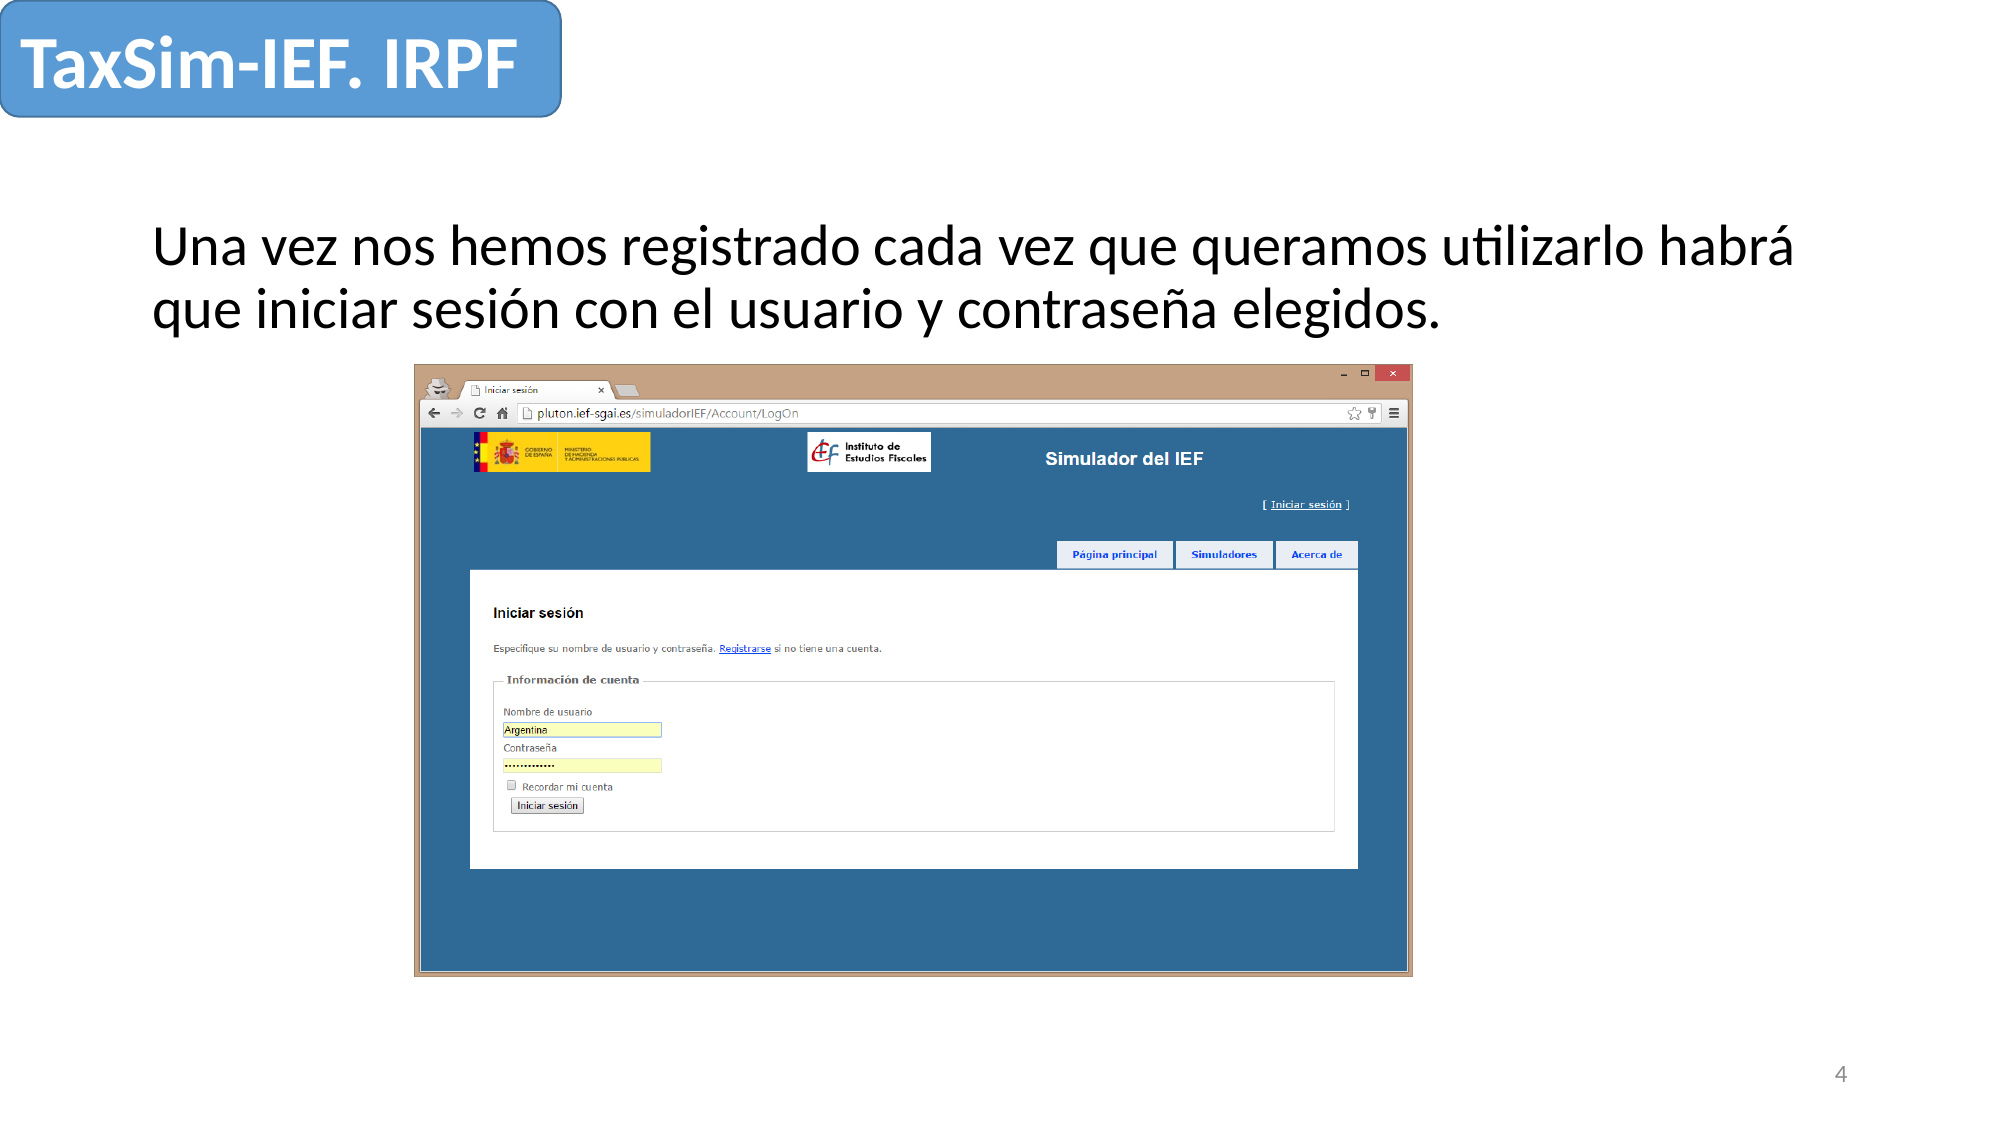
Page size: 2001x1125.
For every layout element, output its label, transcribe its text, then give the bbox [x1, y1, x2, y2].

slide_number 4 [1412, 1042, 1863, 1103]
list Una vez nos hemos registrado cada vez que queramos utilizarlo habrá que iniciar sesión con el usuario y contraseña elegidos. [137, 207, 1863, 1043]
picture [414, 364, 1413, 977]
text_box TaxSim-IEF. IRPF [0, 0, 562, 118]
